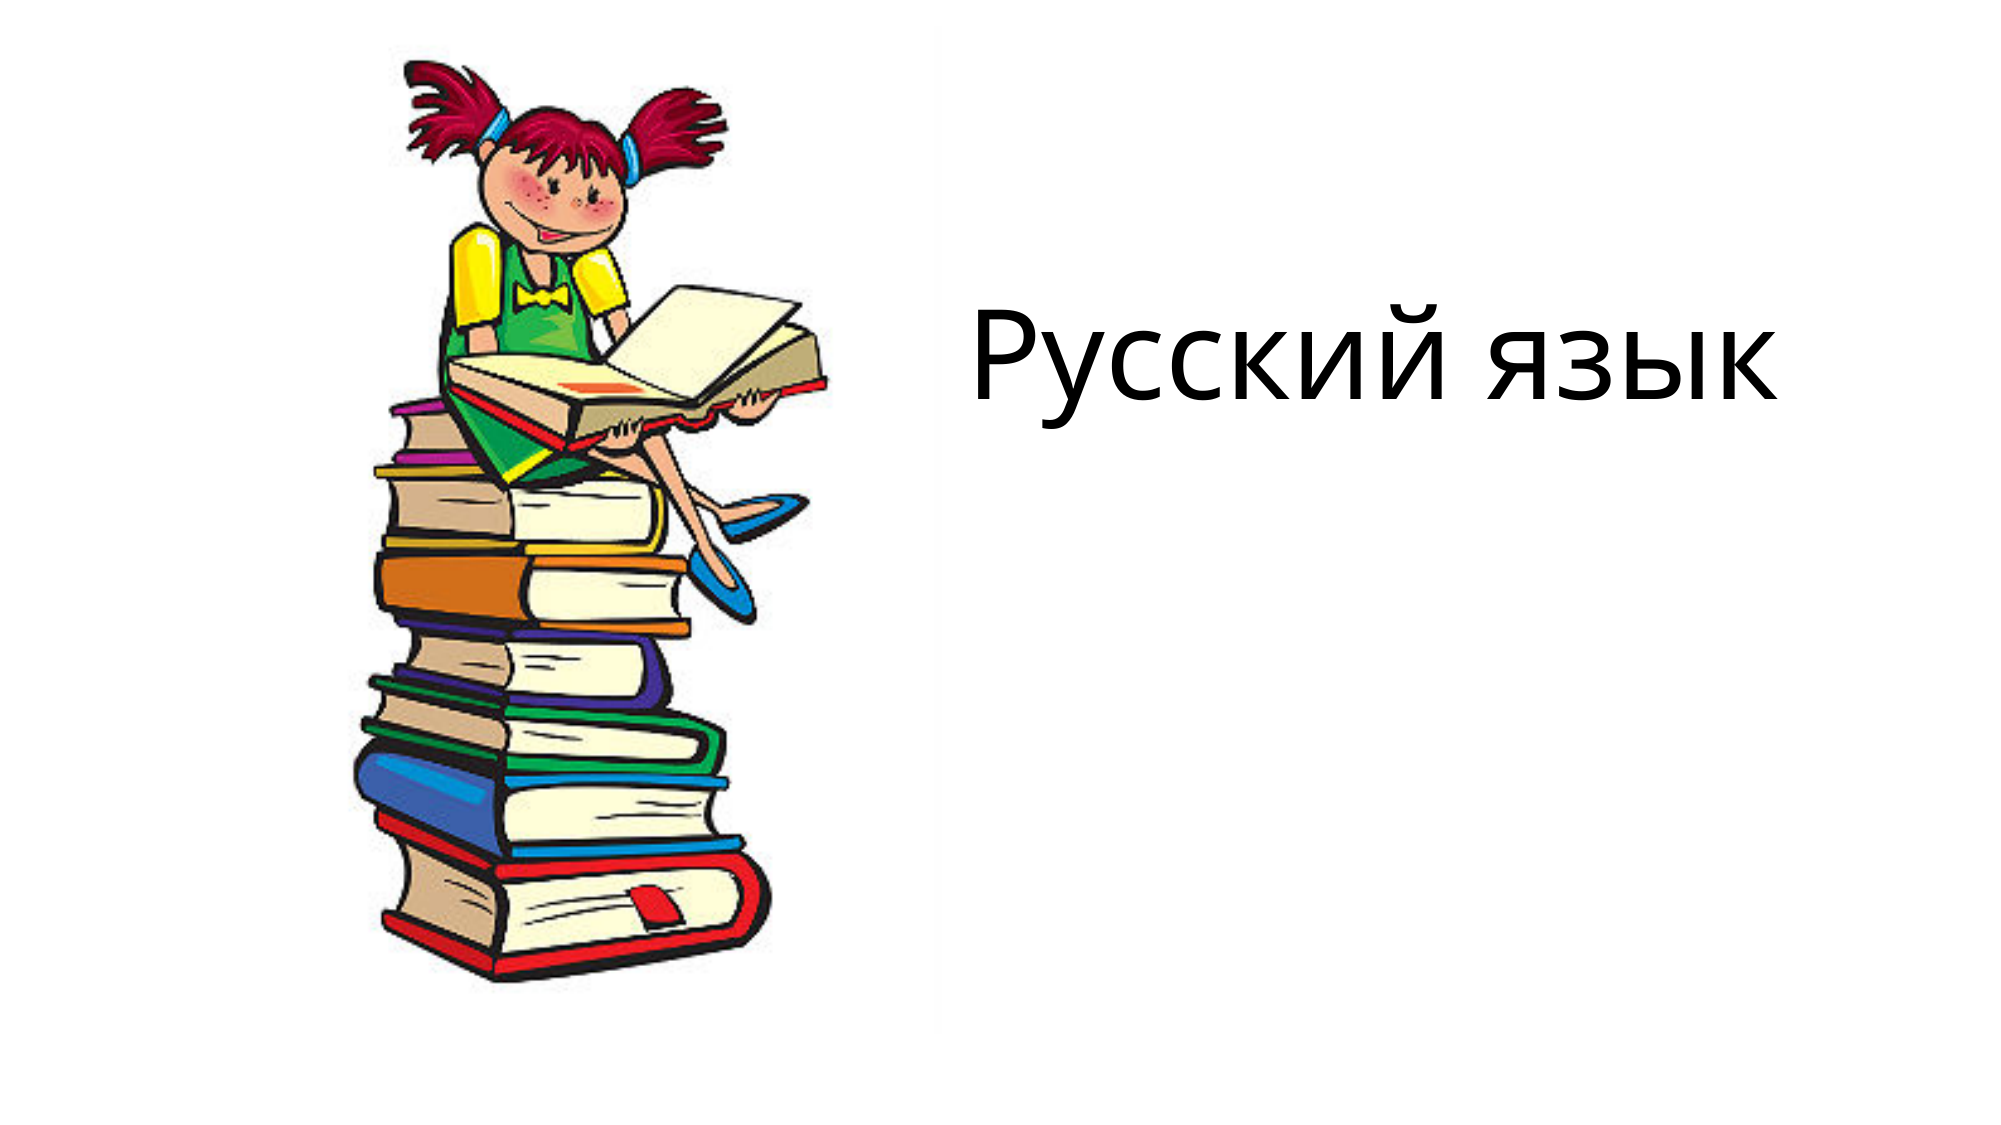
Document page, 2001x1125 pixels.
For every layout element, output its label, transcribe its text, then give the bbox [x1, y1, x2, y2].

title Русский язык [944, 231, 2000, 434]
picture [188, 26, 944, 1034]
